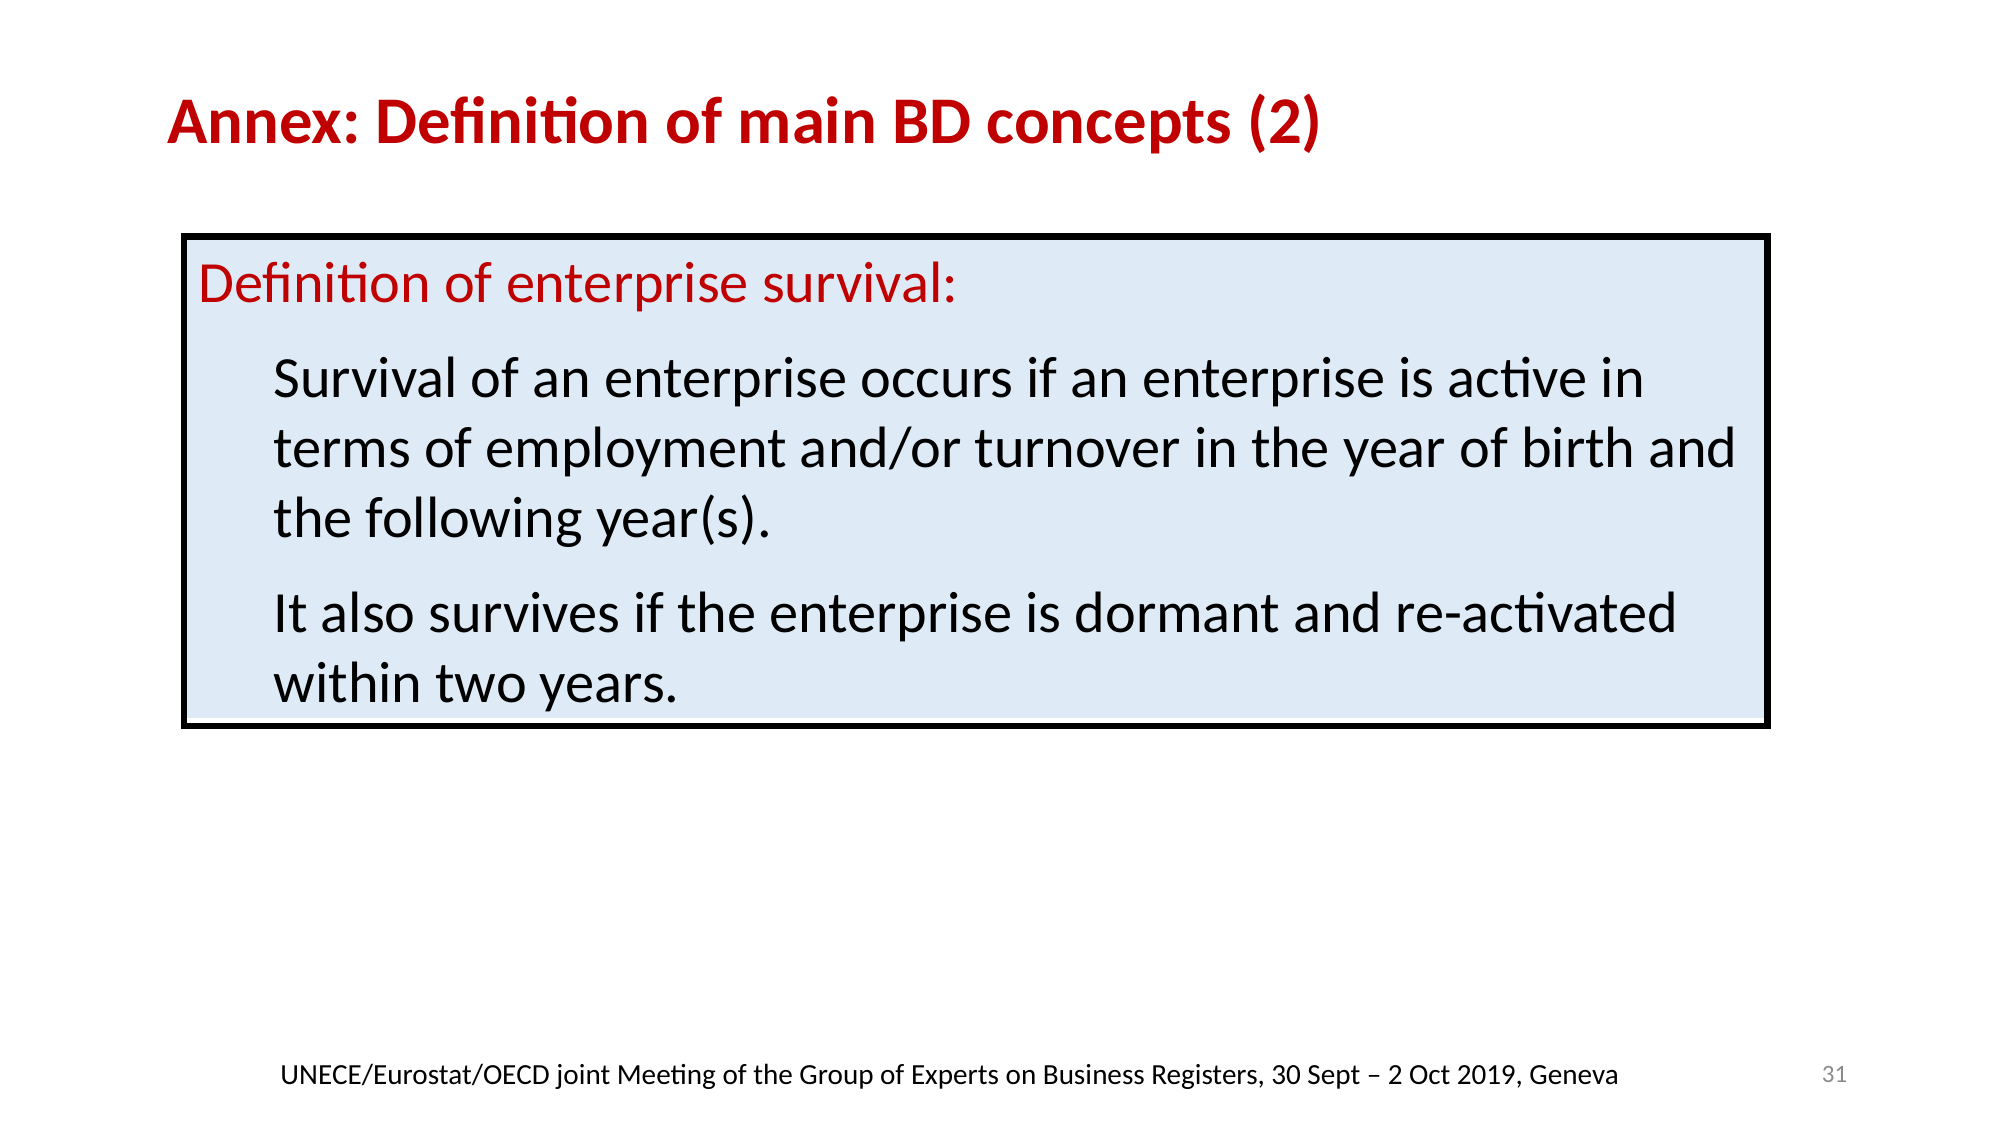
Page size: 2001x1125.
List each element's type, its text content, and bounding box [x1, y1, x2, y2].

text_box Annex: Definition of main BD concepts (2) [152, 69, 1841, 165]
text_box [183, 236, 1769, 727]
slide_number 31 [1412, 1042, 1863, 1103]
footer UNECE/Eurostat/OECD joint Meeting of the Group of Experts on Business Registers, 30 Sept – 2 Oct 2019, Geneva [258, 1042, 1412, 1103]
